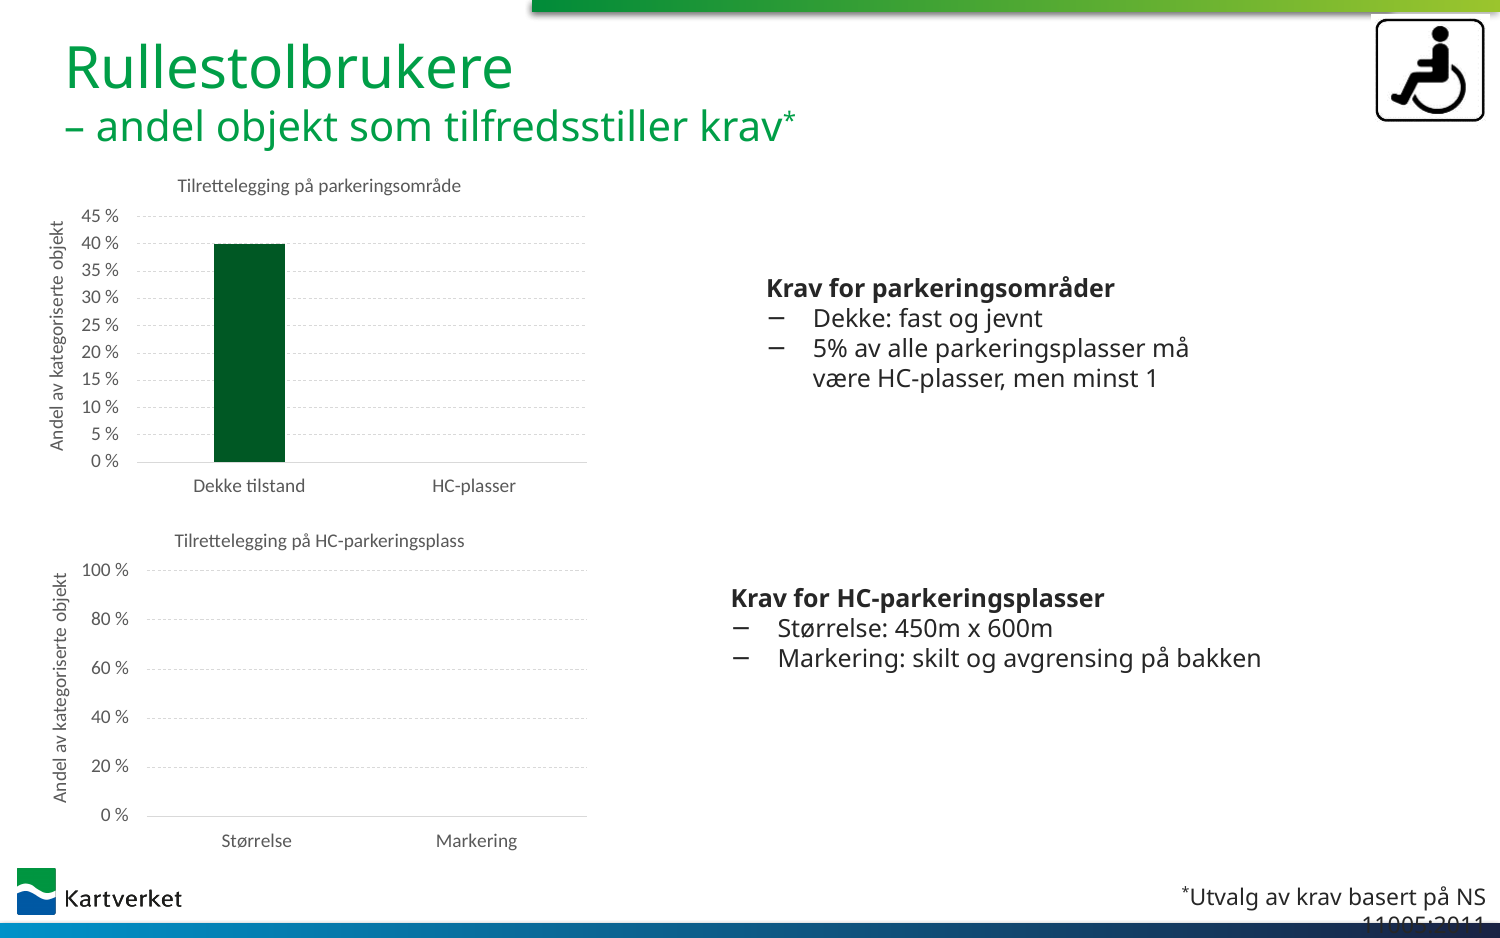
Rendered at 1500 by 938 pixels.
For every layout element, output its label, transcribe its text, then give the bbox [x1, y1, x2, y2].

text_box *Utvalg av krav basert på NS 11005:2011 [1068, 873, 1500, 938]
picture [41, 520, 598, 859]
picture [1371, 13, 1491, 127]
text_box Krav for parkeringsområder Dekke: fast og jevnt 5% av alle parkeringsplasser må være HC-plasser, men minst 1 [751, 264, 1232, 400]
text_box Krav for HC-parkeringsplasser Størrelse: 450m x 600m Markering: skilt og avgrensing på bakken [715, 574, 1278, 680]
picture [41, 166, 598, 505]
text_box Rullestolbrukere – andel objekt som tilfredsstiller krav* [49, 23, 1431, 158]
